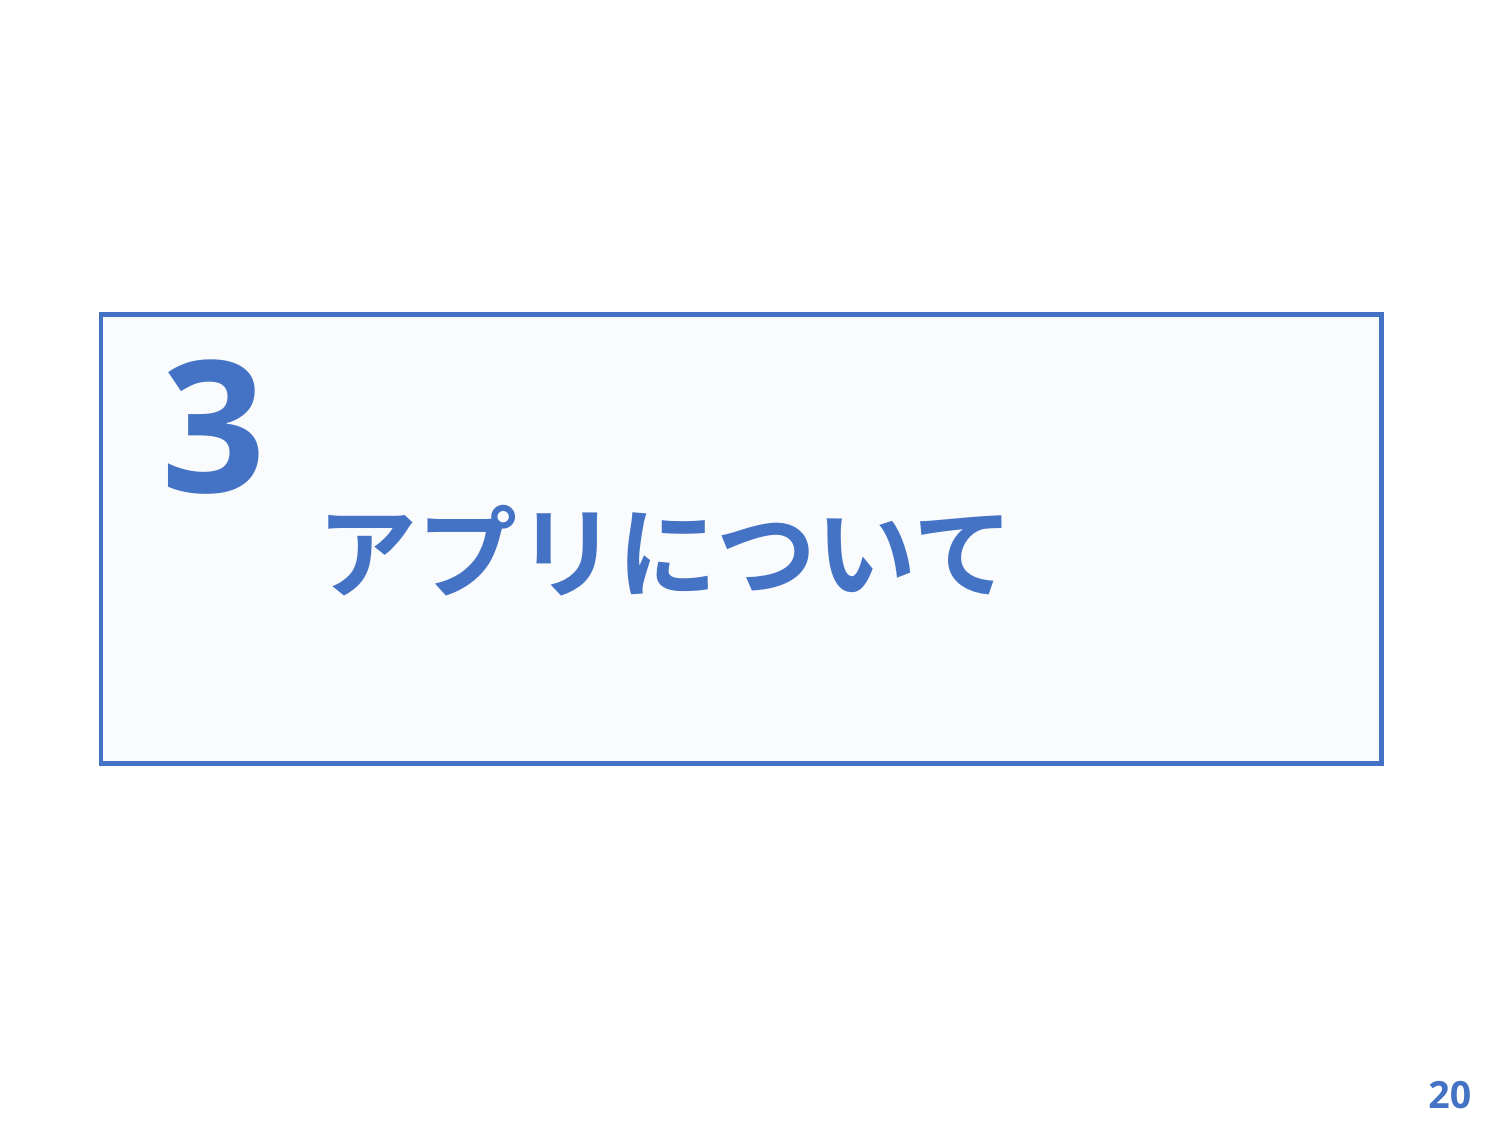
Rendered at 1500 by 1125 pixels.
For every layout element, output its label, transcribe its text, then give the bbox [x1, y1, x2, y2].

text_box 20 [1399, 1063, 1500, 1123]
text_box 3 [86, 301, 342, 537]
text_box アプリについて [302, 379, 1375, 699]
